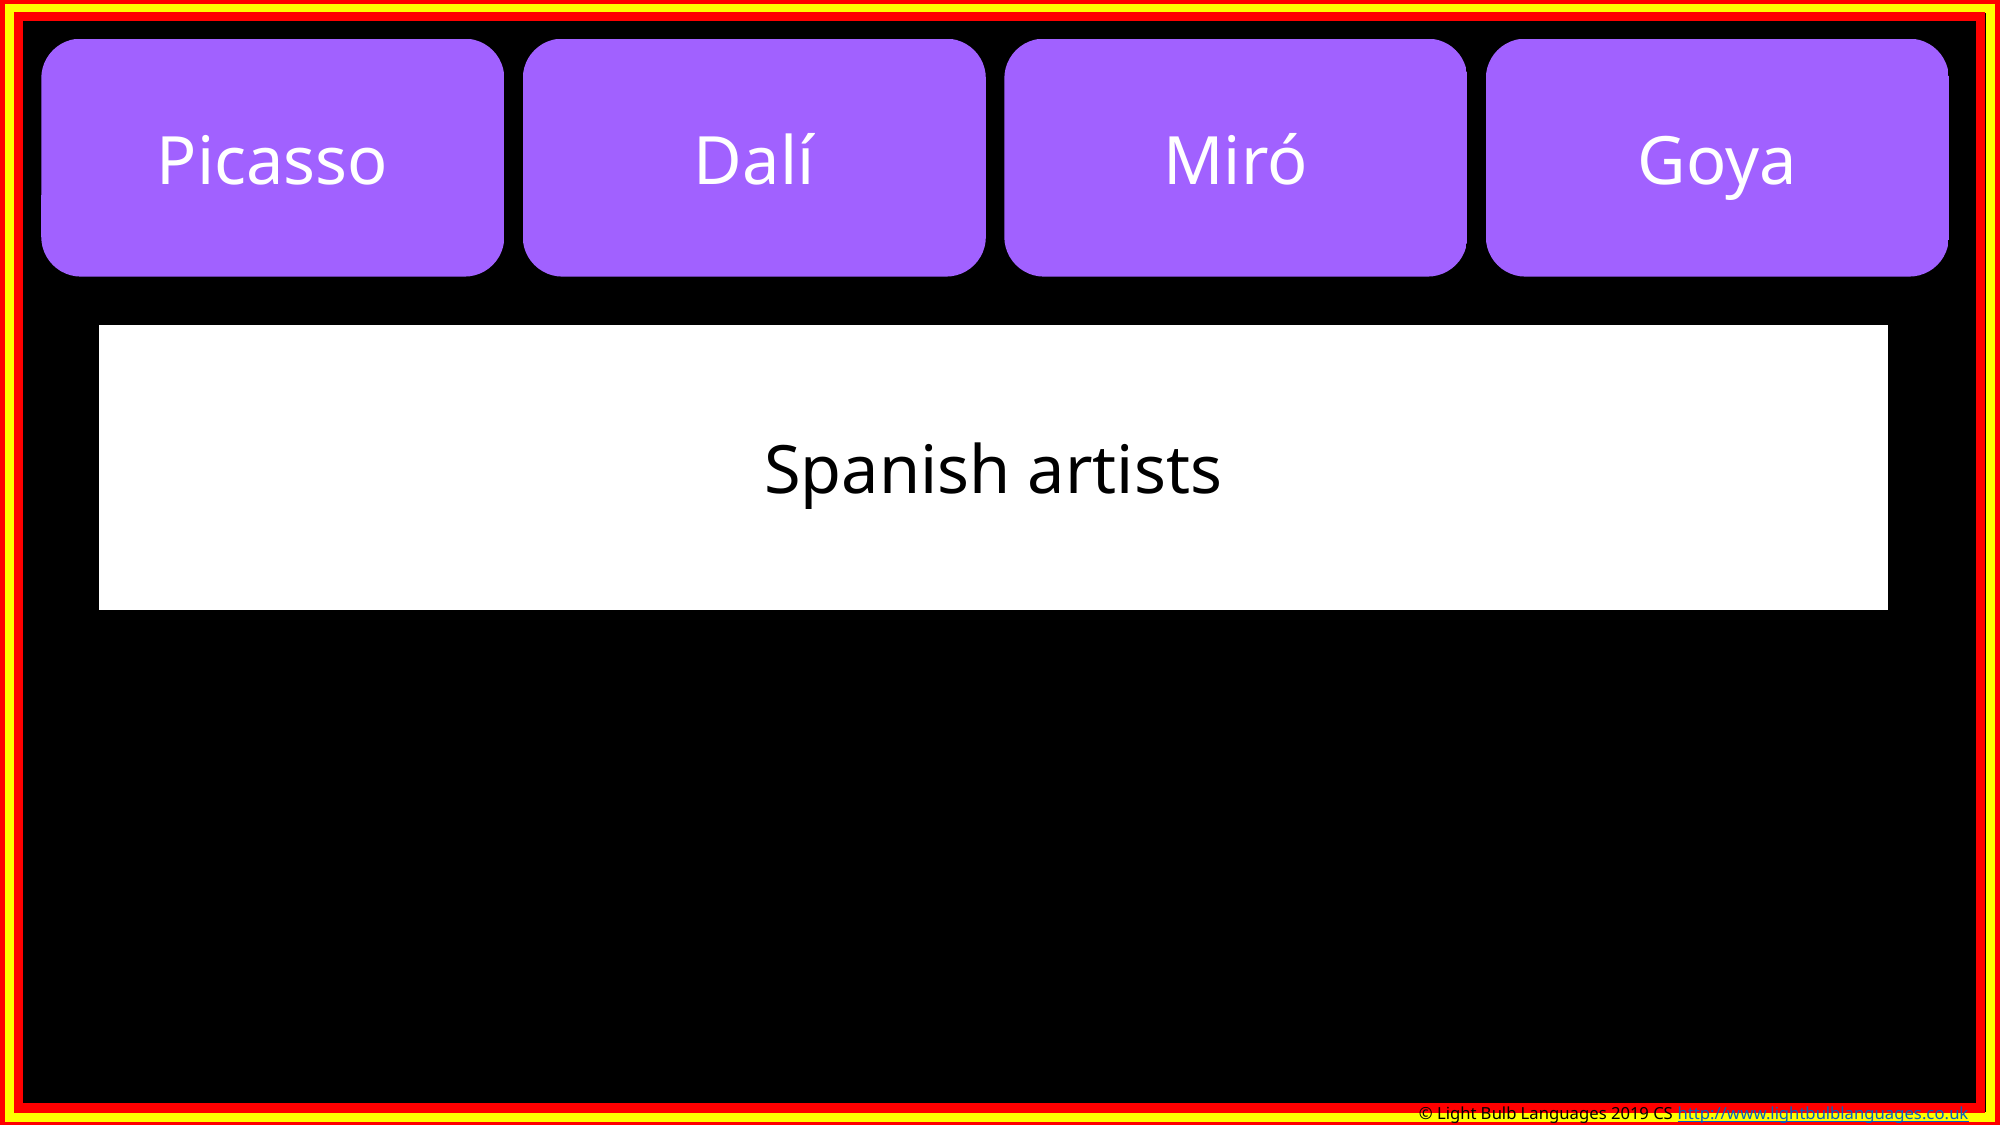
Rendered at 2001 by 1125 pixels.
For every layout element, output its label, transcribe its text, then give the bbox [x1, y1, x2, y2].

text_box [0, 0, 2000, 1125]
text_box [9, 8, 1992, 1118]
text_box Picasso [40, 37, 506, 278]
text_box © Light Bulb Languages 2019 CS http://www.lightbulblanguages.co.uk [1404, 1095, 2000, 1125]
text_box Goya [1484, 37, 1950, 278]
text_box Dalí [521, 37, 987, 278]
text_box [17, 15, 1982, 1109]
text_box Spanish artists [99, 325, 1888, 610]
text_box Miró [1003, 37, 1469, 278]
